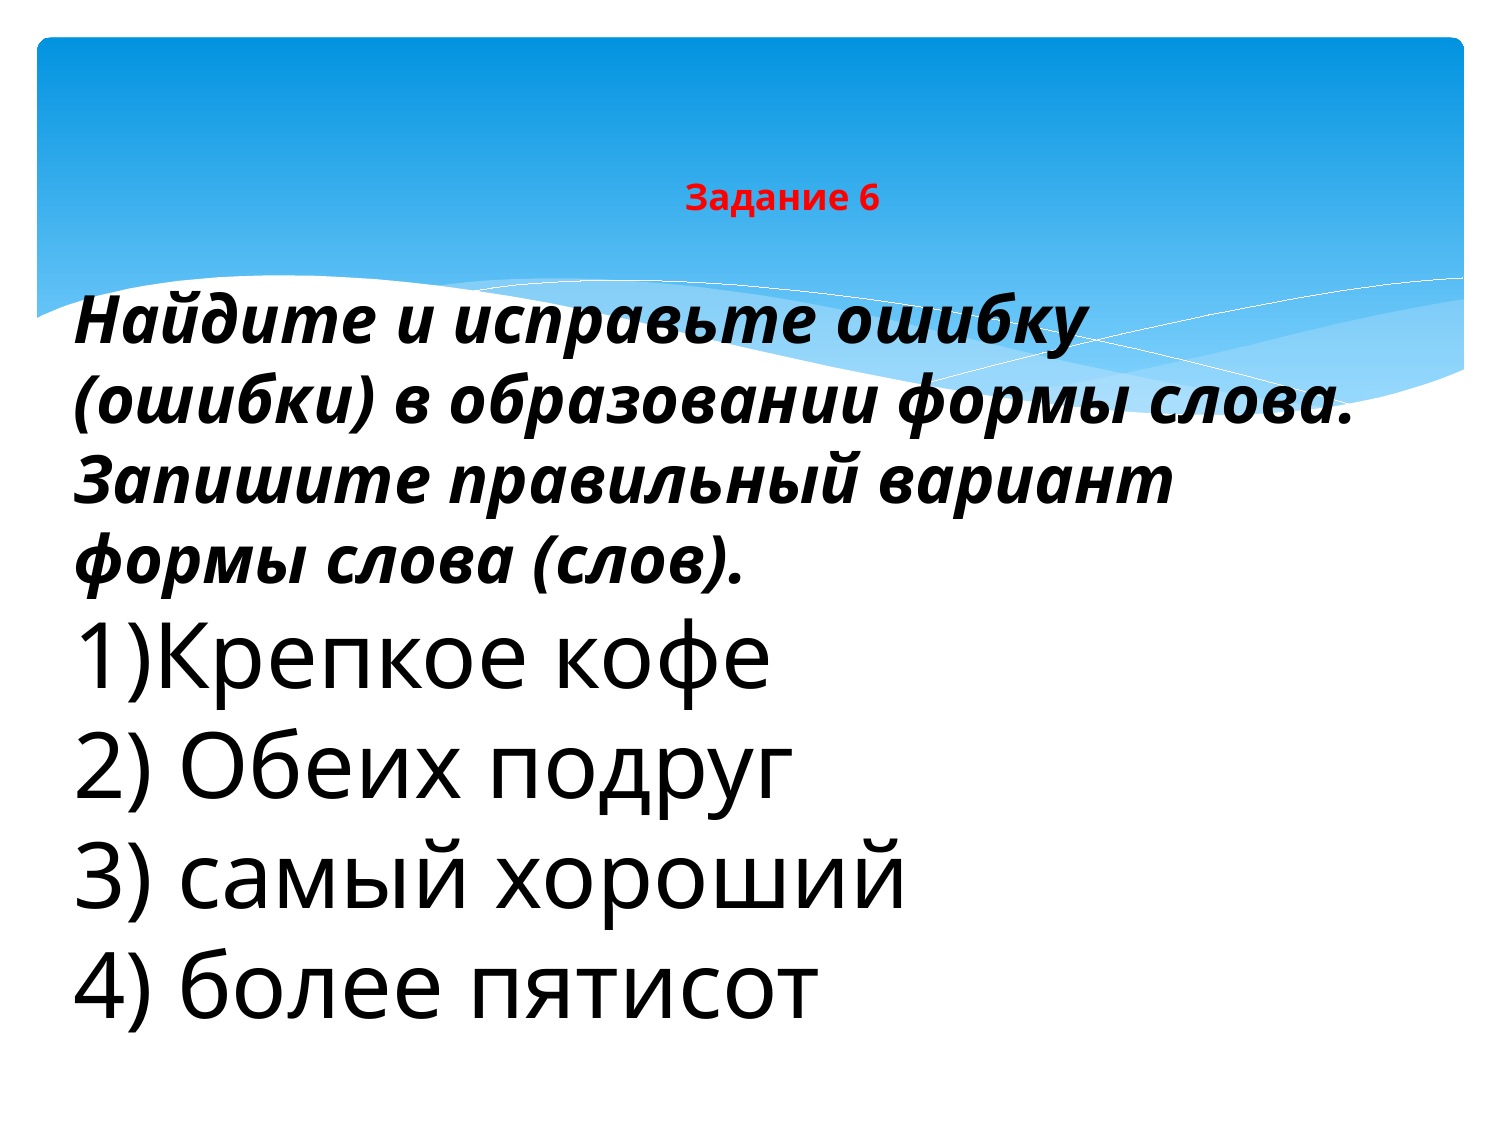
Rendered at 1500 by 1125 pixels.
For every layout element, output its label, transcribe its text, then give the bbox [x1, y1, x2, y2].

title Задание 6 [112, 165, 1463, 270]
text_box Найдите и исправьте ошибку (ошибки) в образовании формы слова. Запишите правильный вариант формы слова (слов). 1)Крепкое кофе 2) Обеих подруг 3) самый хороший 4) более пятисот [58, 269, 1395, 1044]
